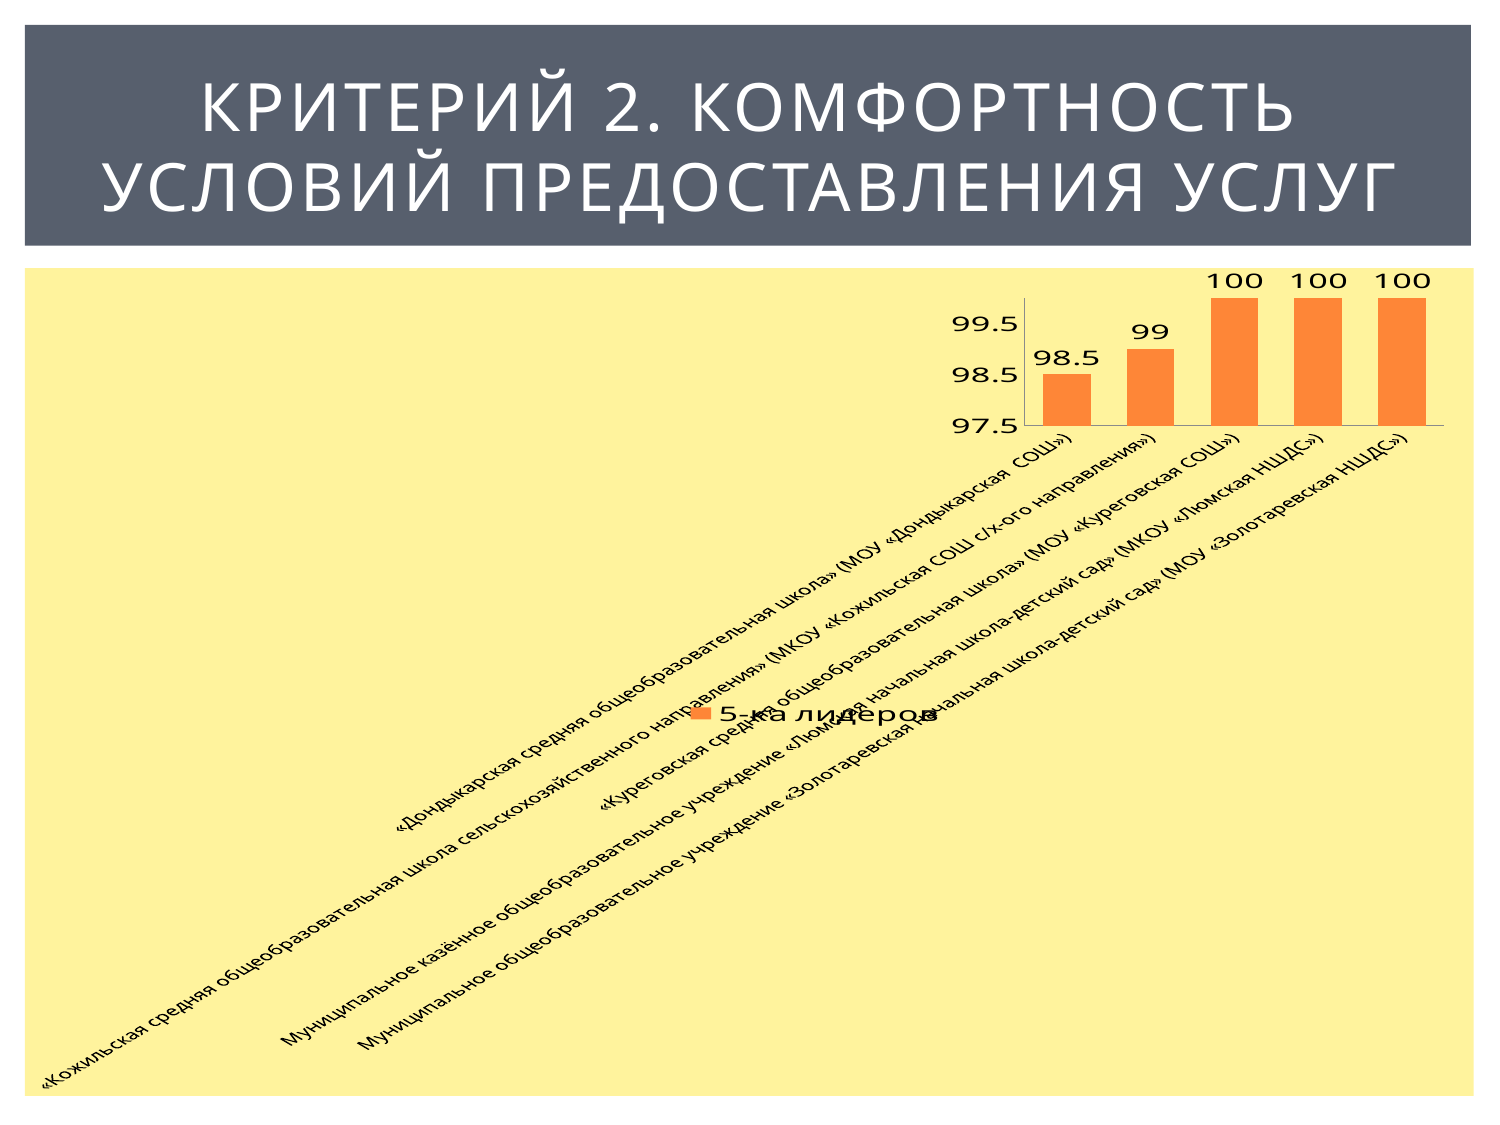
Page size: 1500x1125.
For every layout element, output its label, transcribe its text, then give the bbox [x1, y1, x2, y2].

chart [29, 266, 1471, 1095]
title КРИТЕРИЙ 2. КОМФОРТНОСТЬ УСЛОВИЙ ПРЕДОСТАВЛЕНИЯ УСЛУГ [62, 58, 1438, 232]
